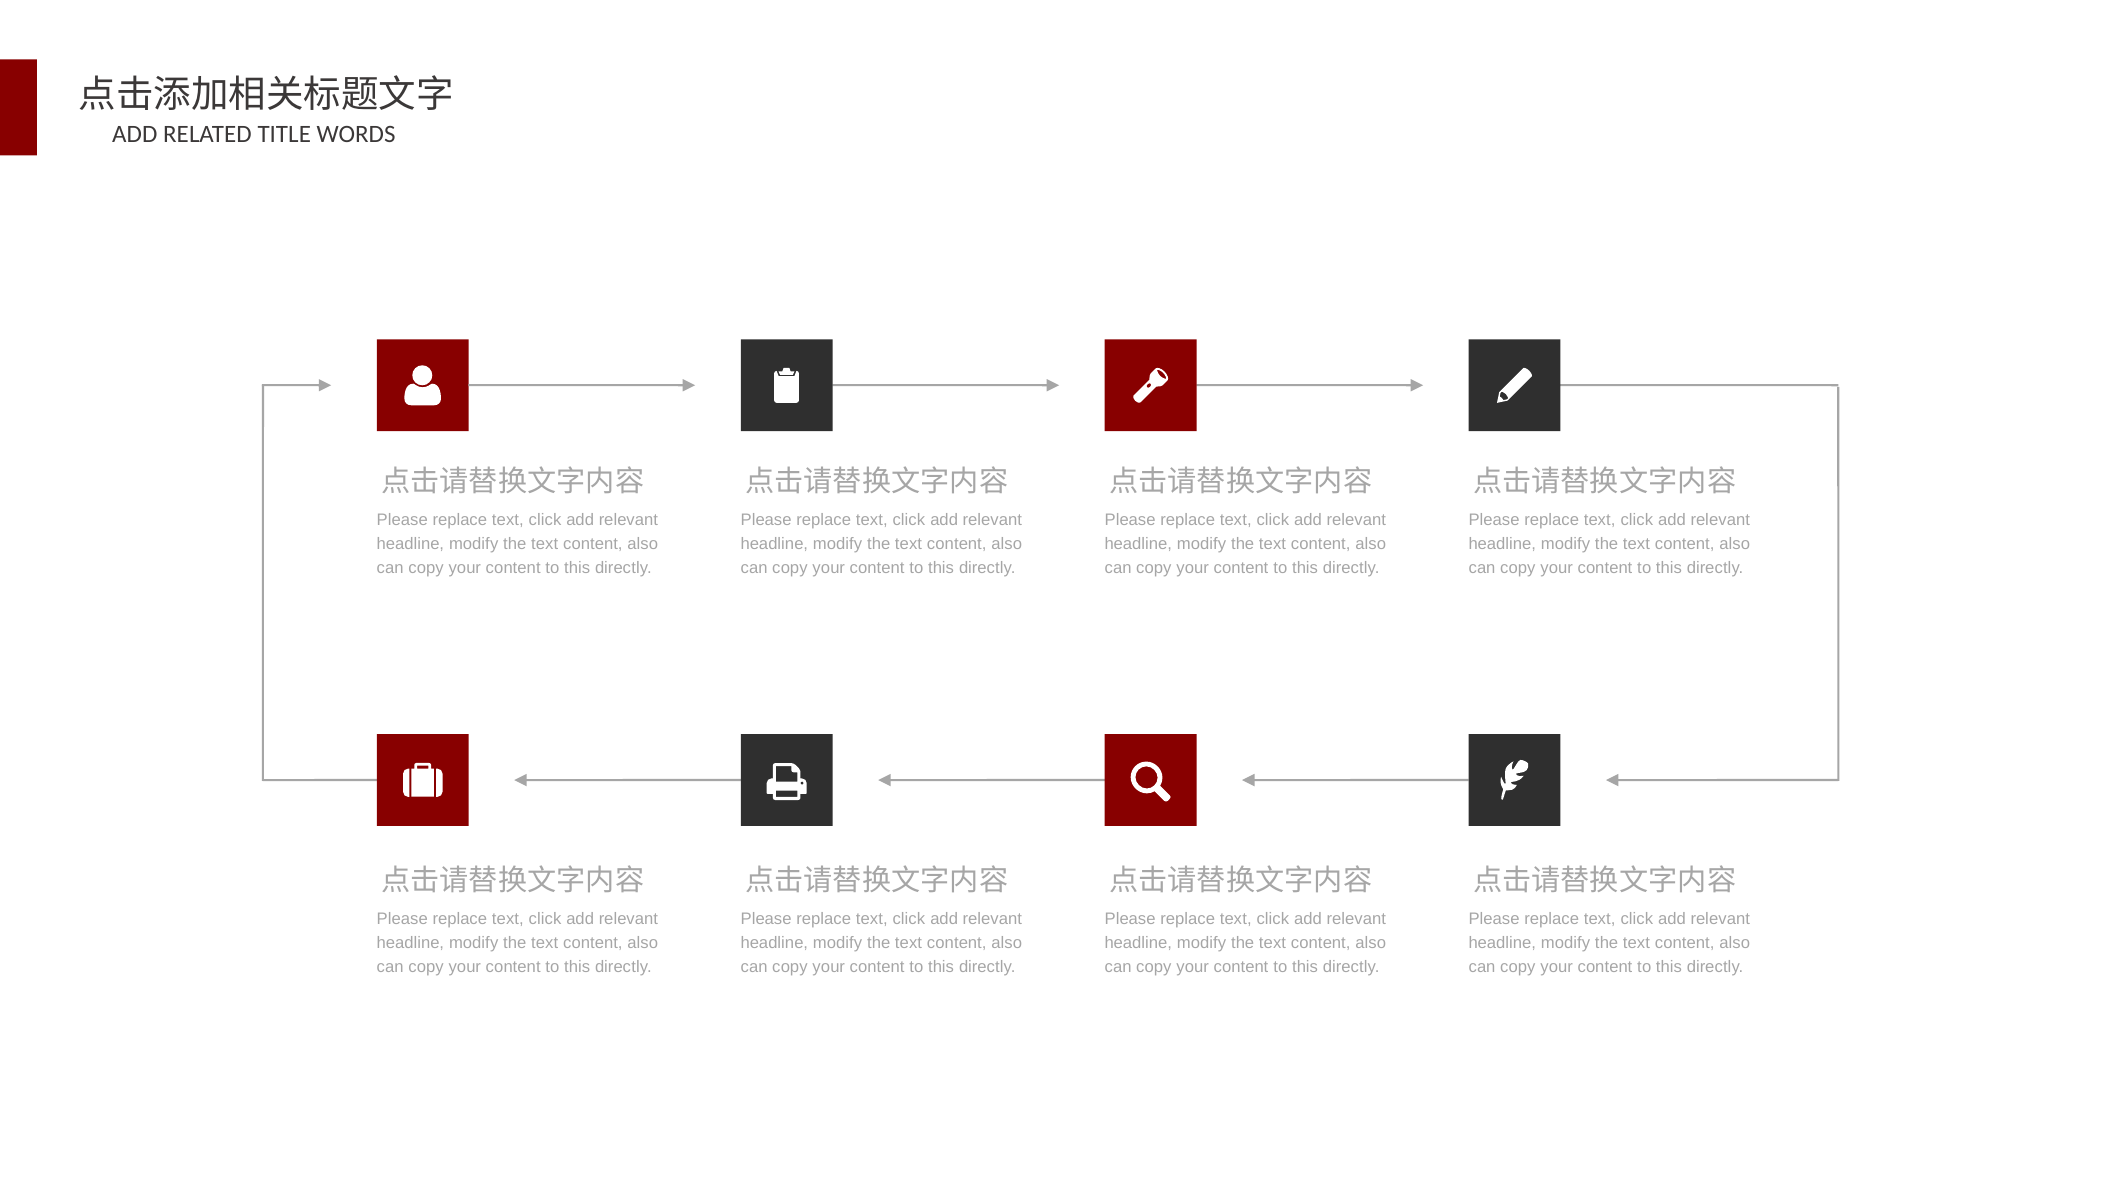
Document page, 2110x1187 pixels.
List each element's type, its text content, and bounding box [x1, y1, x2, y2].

text_box [1242, 773, 1468, 787]
text_box [1606, 773, 1839, 787]
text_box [740, 339, 833, 432]
text_box 点击添加相关标题文字 [62, 61, 470, 123]
text_box Please replace text, click add relevant headline, modify the text content, also can copy your content to this directly. [1104, 904, 1408, 977]
text_box Please replace text, click add relevant headline, modify the text content, also can copy your content to this directly. [740, 904, 1044, 977]
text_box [1468, 734, 1561, 826]
text_box 点击请替换文字内容 [381, 854, 745, 897]
text_box [1197, 379, 1424, 392]
text_box Please replace text, click add relevant headline, modify the text content, also can copy your content to this directly. [1468, 504, 1772, 577]
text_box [1104, 339, 1197, 432]
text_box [1104, 734, 1197, 826]
text_box Please replace text, click add relevant headline, modify the text content, also can copy your content to this directly. [376, 504, 680, 577]
text_box [878, 773, 1104, 787]
text_box 点击请替换文字内容 [745, 854, 1109, 897]
text_box ADD RELATED TITLE WORDS [96, 109, 413, 156]
text_box [469, 379, 696, 392]
text_box Please replace text, click add relevant headline, modify the text content, also can copy your content to this directly. [376, 904, 680, 977]
text_box 点击请替换文字内容 [1473, 854, 1847, 897]
text_box Please replace text, click add relevant headline, modify the text content, also can copy your content to this directly. [1104, 504, 1408, 577]
text_box [514, 773, 740, 787]
text_box 点击请替换文字内容 [1109, 854, 1473, 897]
text_box 点击请替换文字内容 [381, 454, 745, 497]
text_box [261, 379, 332, 392]
text_box Please replace text, click add relevant headline, modify the text content, also can copy your content to this directly. [1468, 904, 1772, 977]
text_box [1468, 339, 1561, 432]
text_box Please replace text, click add relevant headline, modify the text content, also can copy your content to this directly. [740, 504, 1044, 577]
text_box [376, 339, 469, 432]
text_box [833, 379, 1060, 392]
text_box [740, 734, 833, 826]
text_box 点击请替换文字内容 [1473, 454, 1847, 497]
text_box 点击请替换文字内容 [1109, 454, 1473, 497]
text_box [376, 734, 469, 826]
text_box 点击请替换文字内容 [745, 454, 1109, 497]
